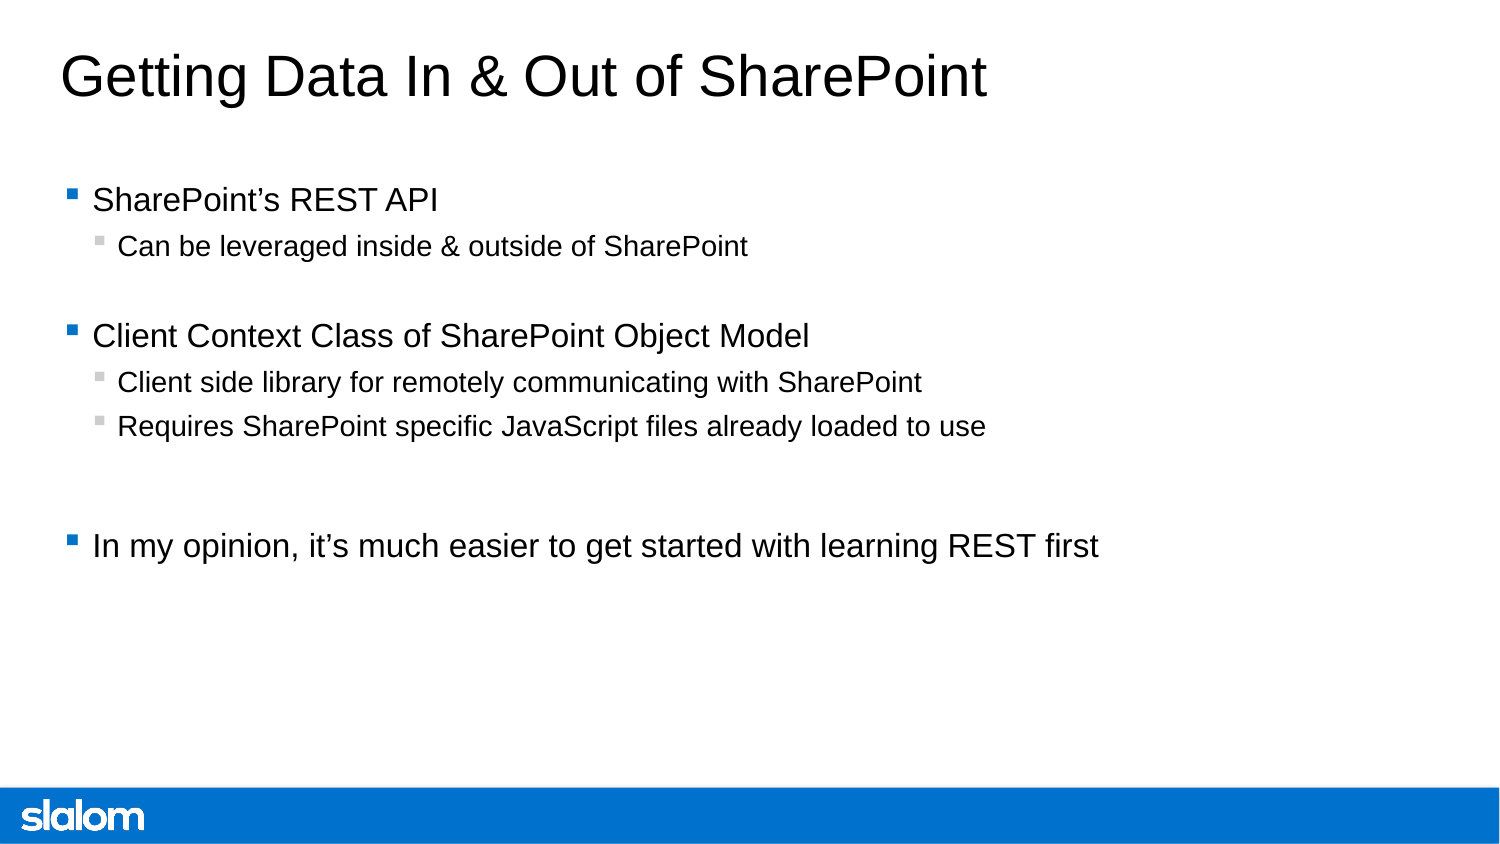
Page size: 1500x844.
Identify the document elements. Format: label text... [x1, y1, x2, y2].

list SharePoint’s REST API Can be leveraged inside & outside of SharePoint Client Context Class of SharePoint Object Model Client side library for remotely communicating with SharePoint Requires SharePoint specific JavaScript files already loaded to use In my opinion, it’s much easier to get started with learning REST first [64, 175, 1436, 560]
picture [21, 799, 144, 831]
title Getting Data In & Out of SharePoint [38, 34, 1463, 118]
